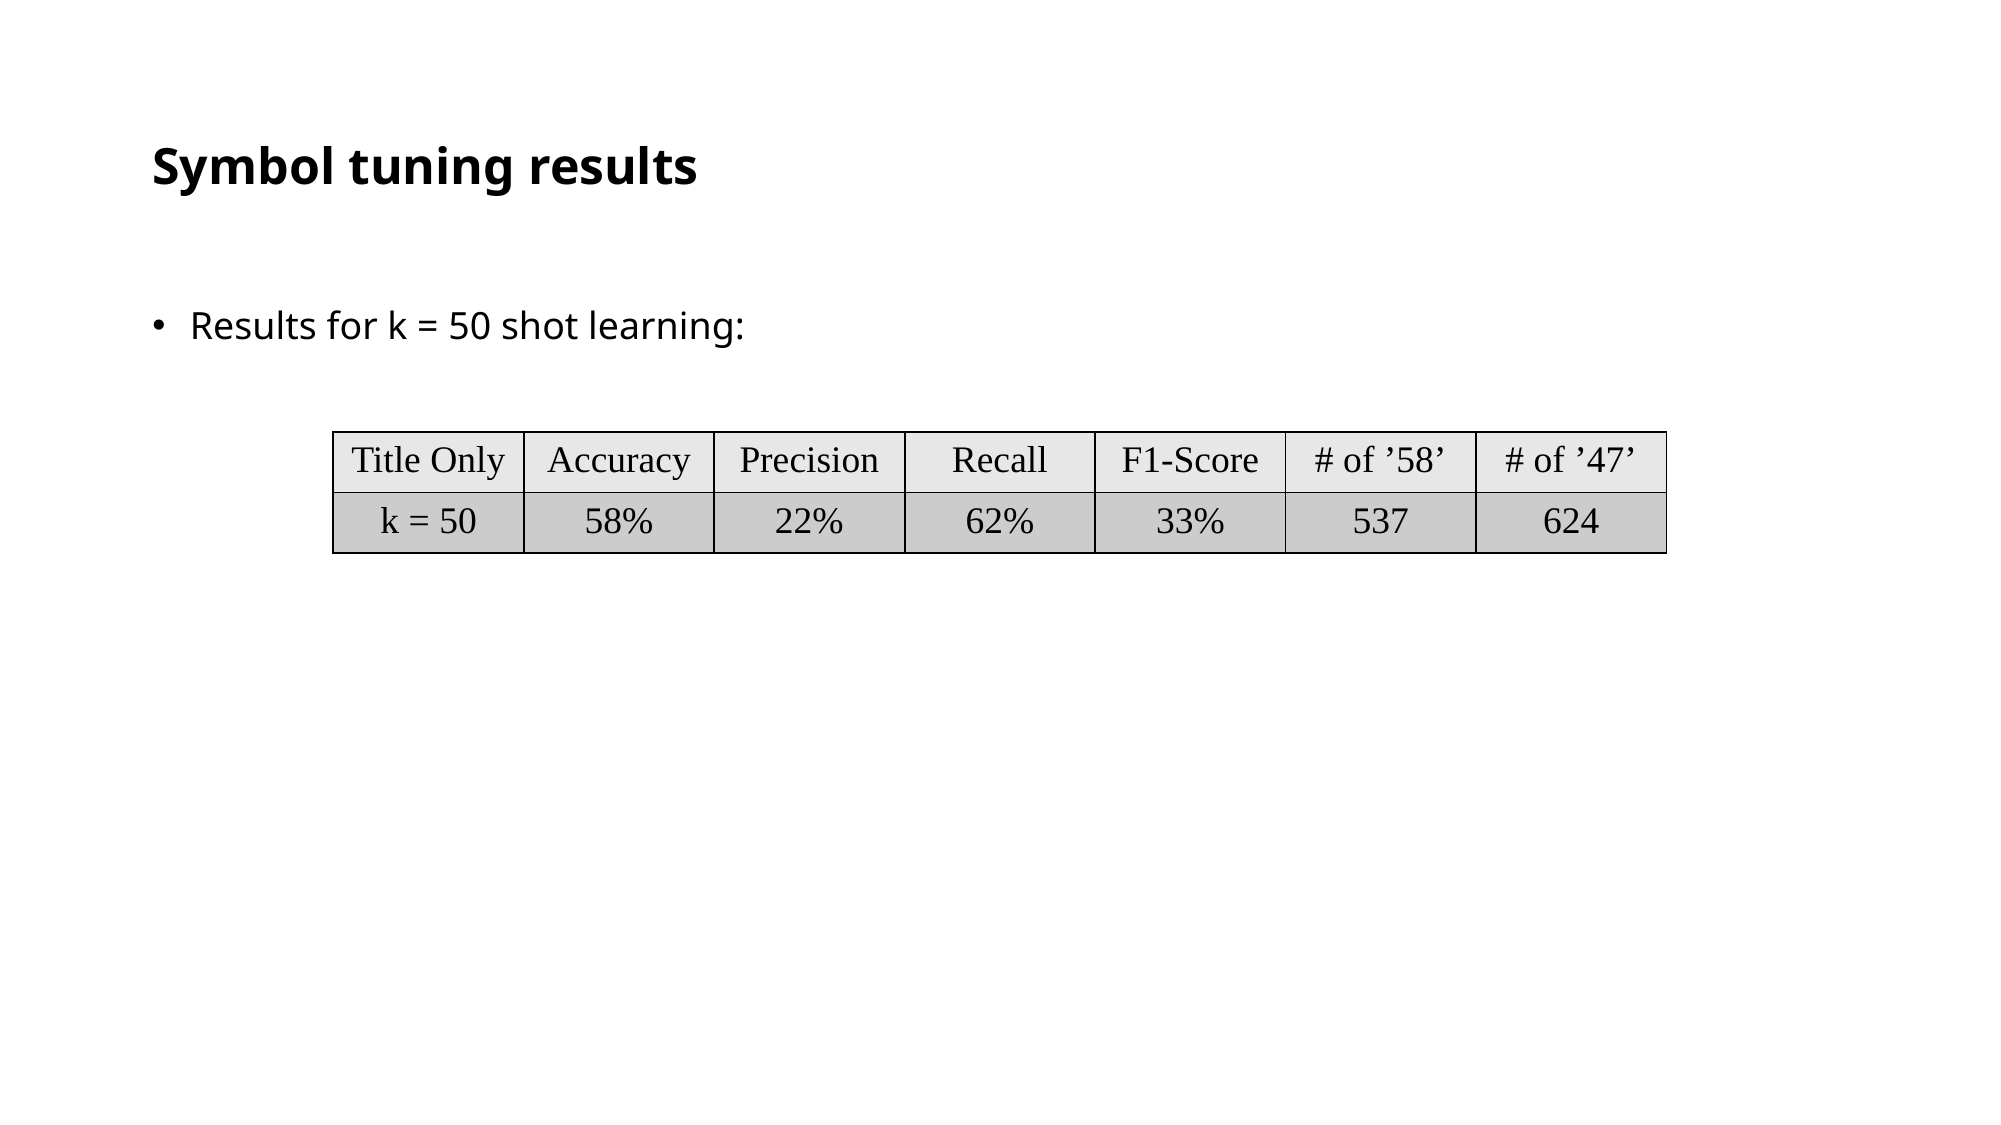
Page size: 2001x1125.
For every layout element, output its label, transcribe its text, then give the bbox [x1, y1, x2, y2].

table_header Precision [715, 433, 904, 492]
table_header # of ’47’ [1477, 433, 1666, 492]
table_header F1-Score [1096, 433, 1285, 492]
table_cell k = 50 [334, 493, 523, 552]
table_header Recall [906, 433, 1094, 492]
table_cell 58% [525, 493, 713, 552]
table_header Title Only [334, 433, 523, 492]
table_header Accuracy [525, 433, 713, 492]
table_cell 624 [1477, 493, 1666, 552]
list Results for k = 50 shot learning: [137, 299, 1863, 1014]
table_cell 33% [1096, 493, 1285, 552]
table_cell 537 [1286, 493, 1475, 552]
table_header # of ’58’ [1286, 433, 1475, 492]
title Symbol tuning results [137, 59, 1863, 278]
table_cell 62% [906, 493, 1094, 552]
table_cell 22% [715, 493, 904, 552]
